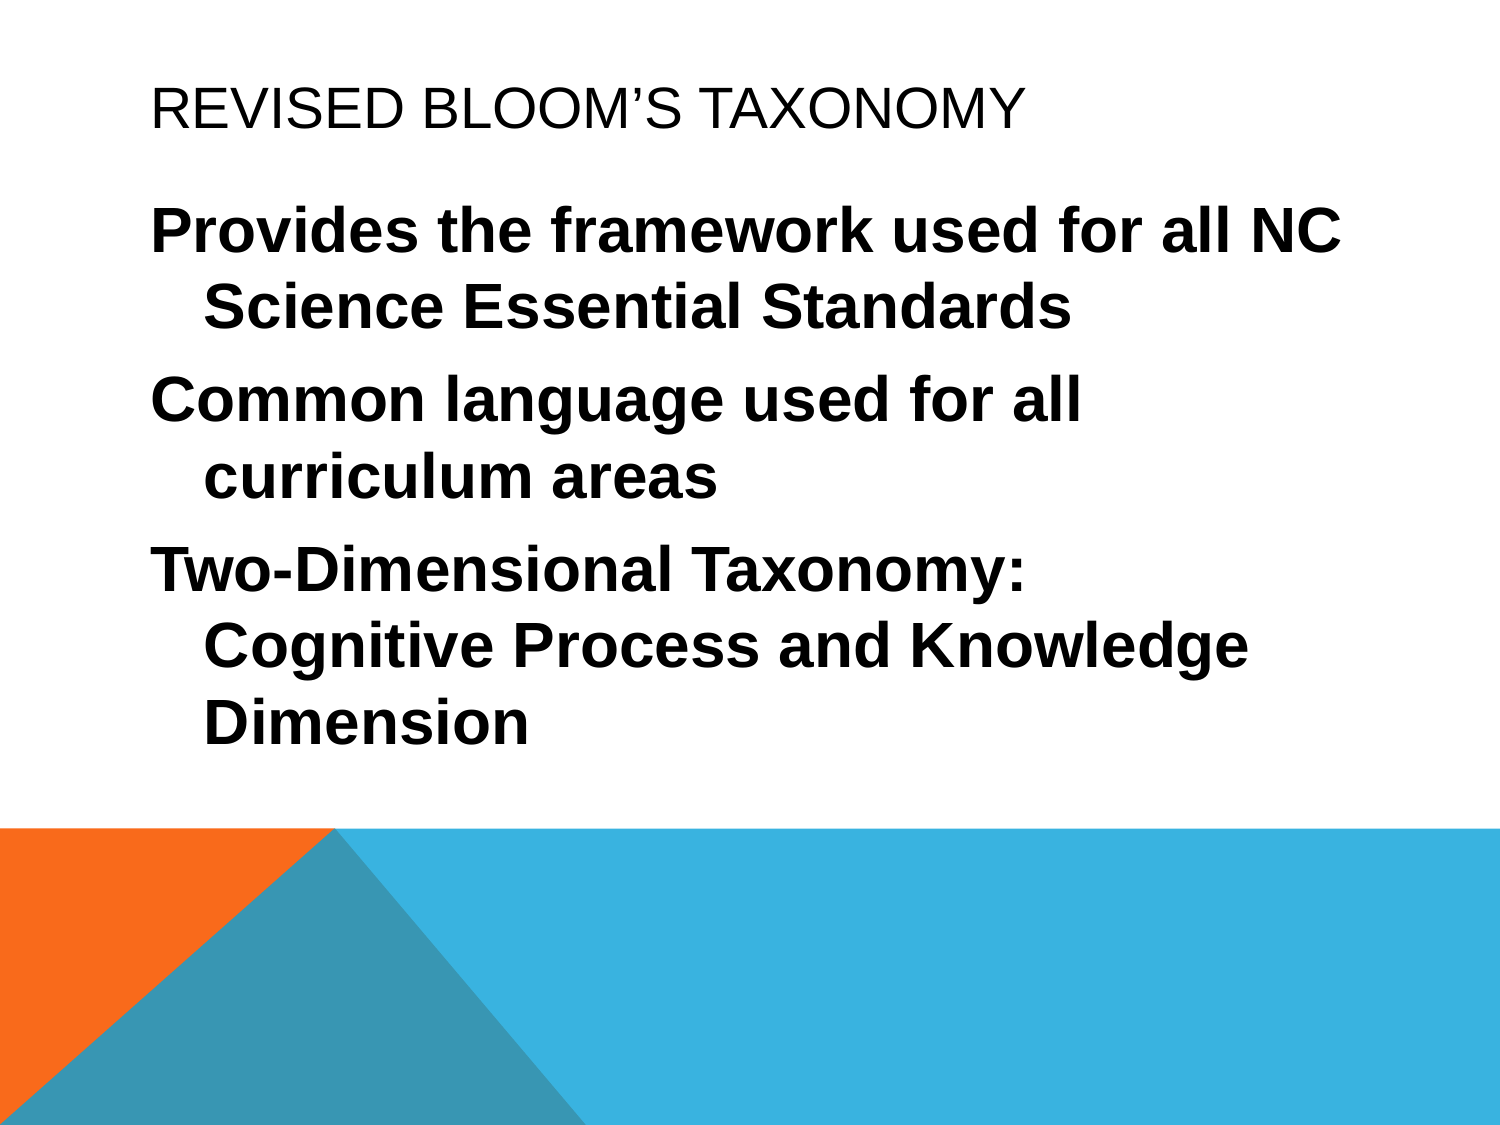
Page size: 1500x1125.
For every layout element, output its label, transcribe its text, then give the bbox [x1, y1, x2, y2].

list Provides the framework used for all NC Science Essential Standards Common language used for all curriculum areas Two-Dimensional Taxonomy: Cognitive Process and Knowledge Dimension [135, 180, 1369, 768]
title Revised Bloom’s Taxonomy [135, 60, 1369, 150]
